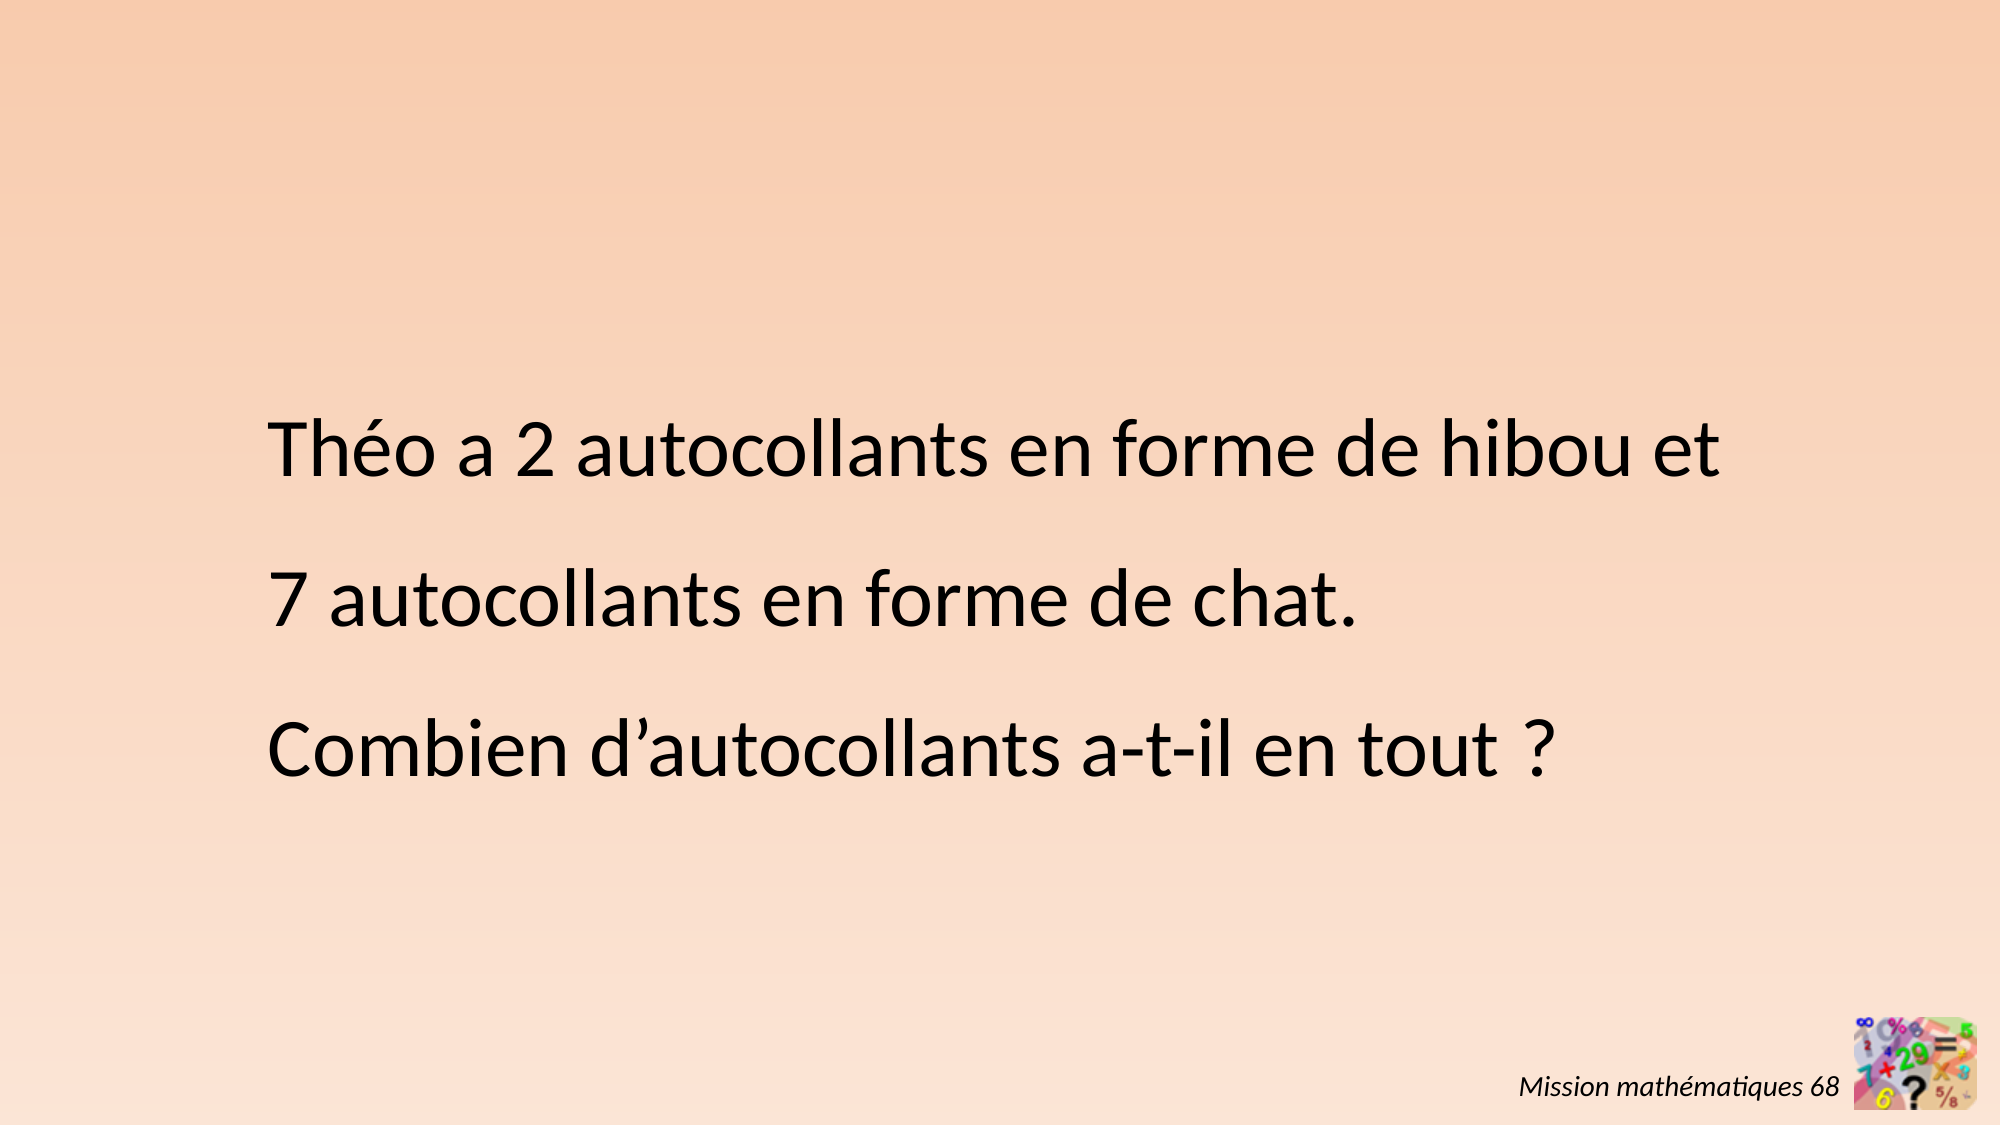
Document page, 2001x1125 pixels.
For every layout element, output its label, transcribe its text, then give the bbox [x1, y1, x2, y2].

text_box Mission mathématiques 68 [1501, 1059, 1854, 1110]
text_box Théo a 2 autocollants en forme de hibou et 7 autocollants en forme de chat. Combien d’autocollants a-t-il en tout ? [252, 335, 1747, 801]
picture [1854, 1017, 1977, 1110]
